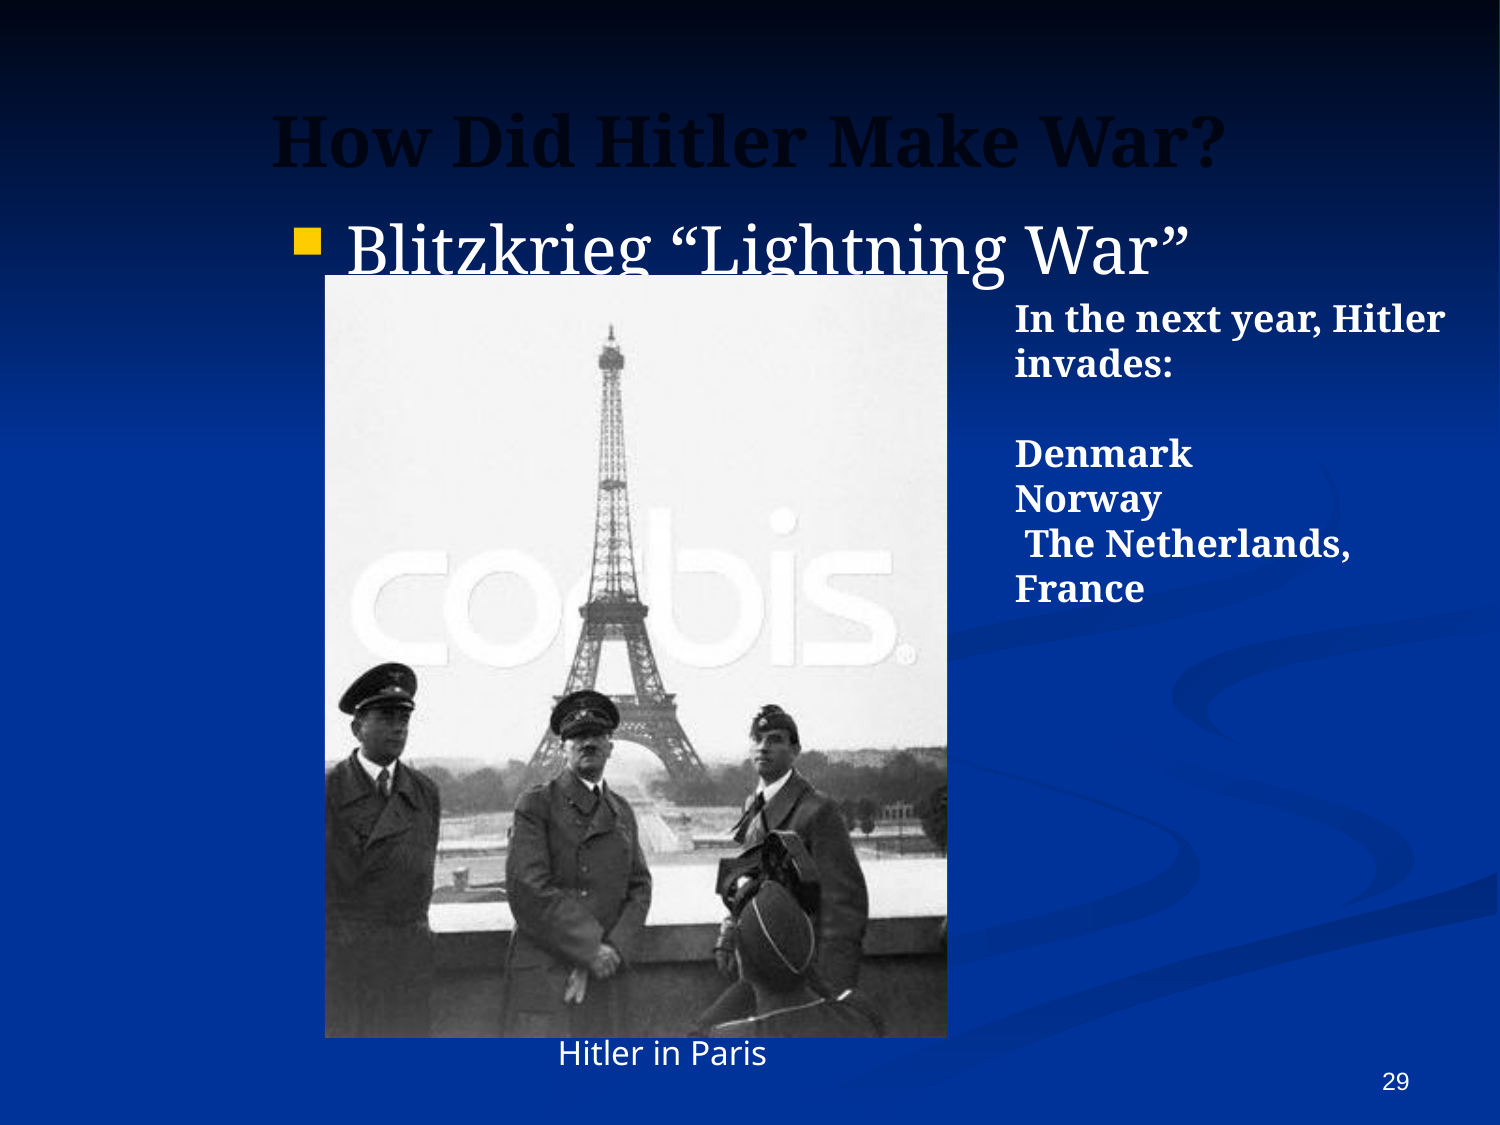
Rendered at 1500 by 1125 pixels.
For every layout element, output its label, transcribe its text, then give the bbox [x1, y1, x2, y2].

list Blitzkrieg “Lightning War” [274, 199, 1338, 288]
text_box Hitler in Paris [262, 1024, 1063, 1080]
picture [324, 274, 948, 1038]
title How Did Hitler Make War? [74, 44, 1426, 233]
slide_number 29 [1074, 1024, 1426, 1104]
text_box In the next year, Hitler invades: Denmark Norway The Netherlands, France [999, 287, 1500, 618]
